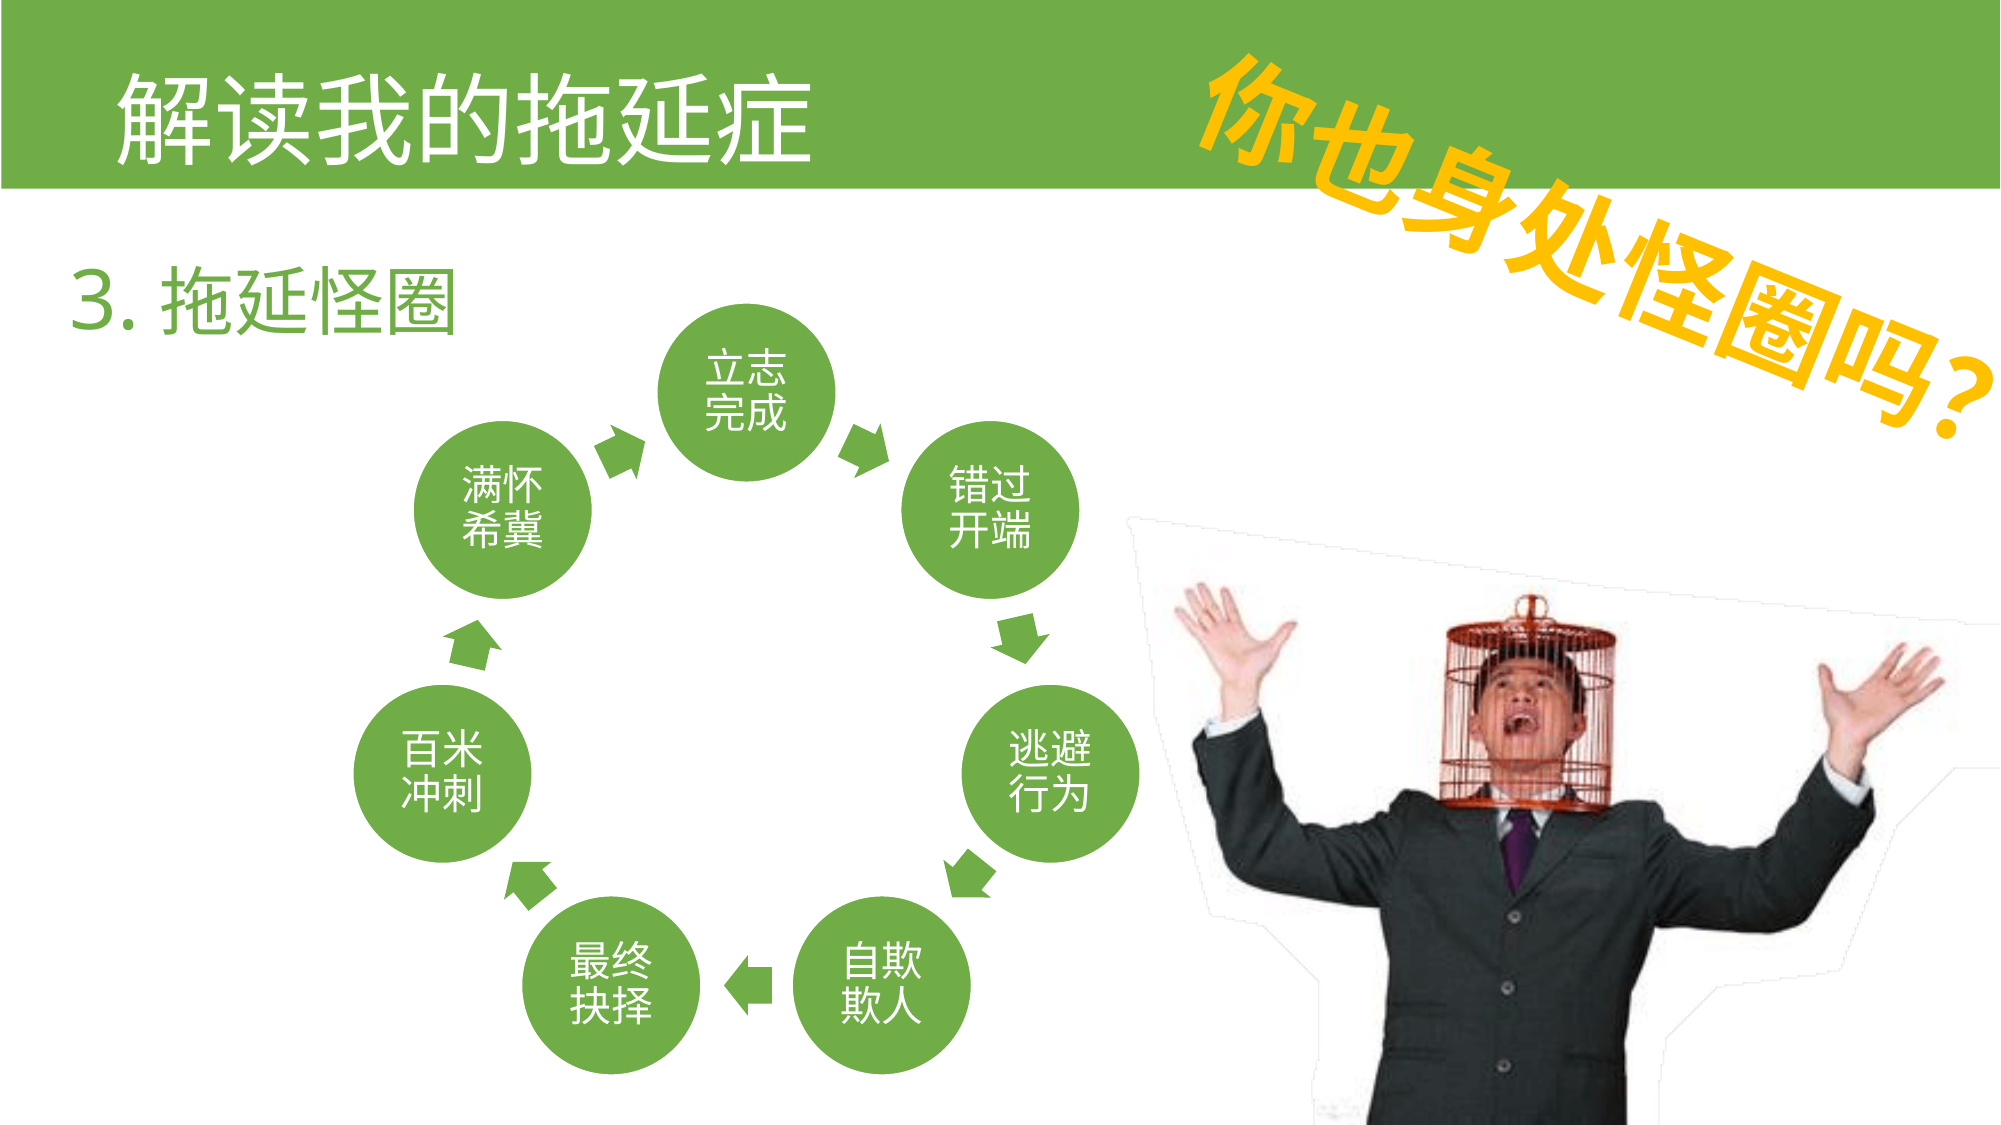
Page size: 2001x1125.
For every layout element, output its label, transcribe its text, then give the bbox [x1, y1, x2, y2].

text_box 你也身处怪圈吗？ [1164, 14, 2000, 440]
title 3.拖延怪圈 [55, 212, 904, 393]
text_box [0, 0, 2000, 190]
text_box 解读我的拖延症 [99, 49, 1066, 185]
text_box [233, 302, 1261, 1076]
picture [972, 440, 2000, 1125]
